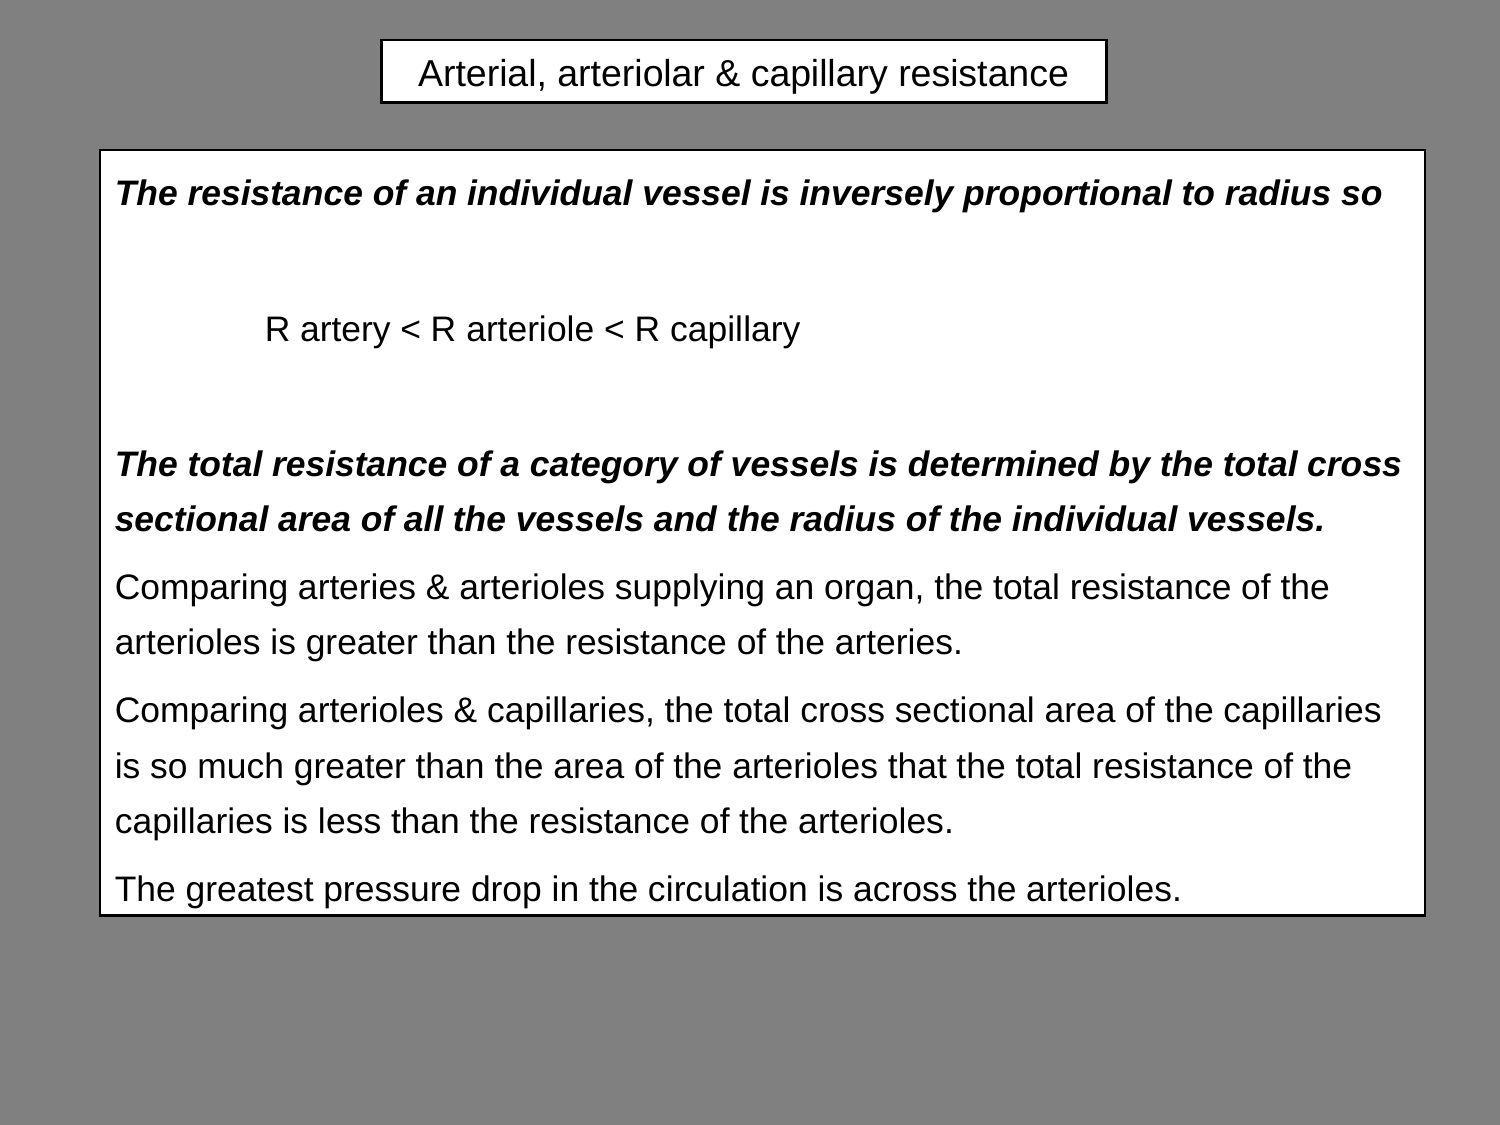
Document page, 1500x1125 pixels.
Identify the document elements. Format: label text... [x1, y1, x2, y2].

title Arterial, arteriolar & capillary resistance [380, 39, 1108, 104]
text_box The resistance of an individual vessel is inversely proportional to radius so R artery < R arteriole < R capillary The total resistance of a category of vessels is determined by the total cross sectional area of all the vessels and the radius of the individual vessels. Comparing arteries & arterioles supplying an organ, the total resistance of the arterioles is greater than the resistance of the arteries. Comparing arterioles & capillaries, the total cross sectional area of the capillaries is so much greater than the area of the arterioles that the total resistance of the capillaries is less than the resistance of the arterioles. The greatest pressure drop in the circulation is across the arterioles. [99, 149, 1425, 916]
